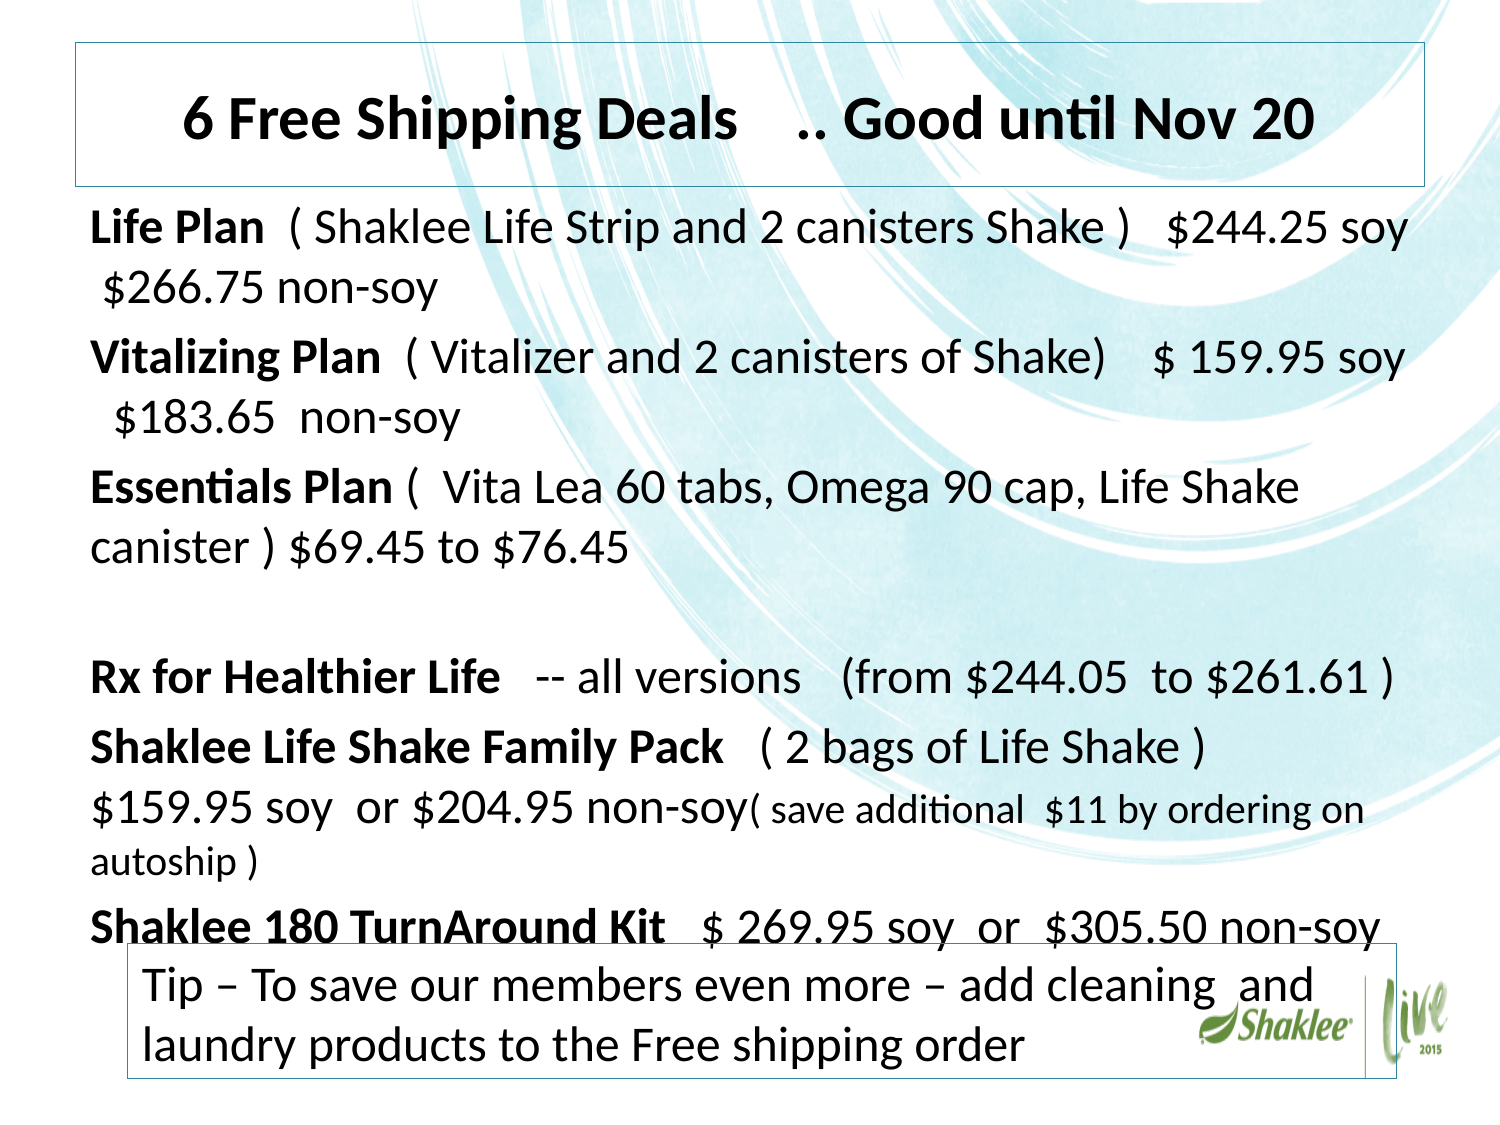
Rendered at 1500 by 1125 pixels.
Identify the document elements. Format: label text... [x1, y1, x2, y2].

list Life Plan ( Shaklee Life Strip and 2 canisters Shake ) $244.25 soy $266.75 non-soy Vitalizing Plan ( Vitalizer and 2 canisters of Shake) $ 159.95 soy $183.65 non-soy Essentials Plan ( Vita Lea 60 tabs, Omega 90 cap, Life Shake canister ) $69.45 to $76.45 Rx for Healthier Life -- all versions (from $244.05 to $261.61 ) Shaklee Life Shake Family Pack ( 2 bags of Life Shake ) $159.95 soy or $204.95 non-soy( save additional $11 by ordering on autoship ) Shaklee 180 TurnAround Kit $ 269.95 soy or $305.50 non-soy [75, 187, 1425, 1005]
picture [0, 0, 1500, 1125]
title 6 Free Shipping Deals .. Good until Nov 20 [75, 42, 1425, 187]
text_box Tip – To save our members even more – add cleaning and laundry products to the Free shipping order [127, 943, 1397, 1079]
